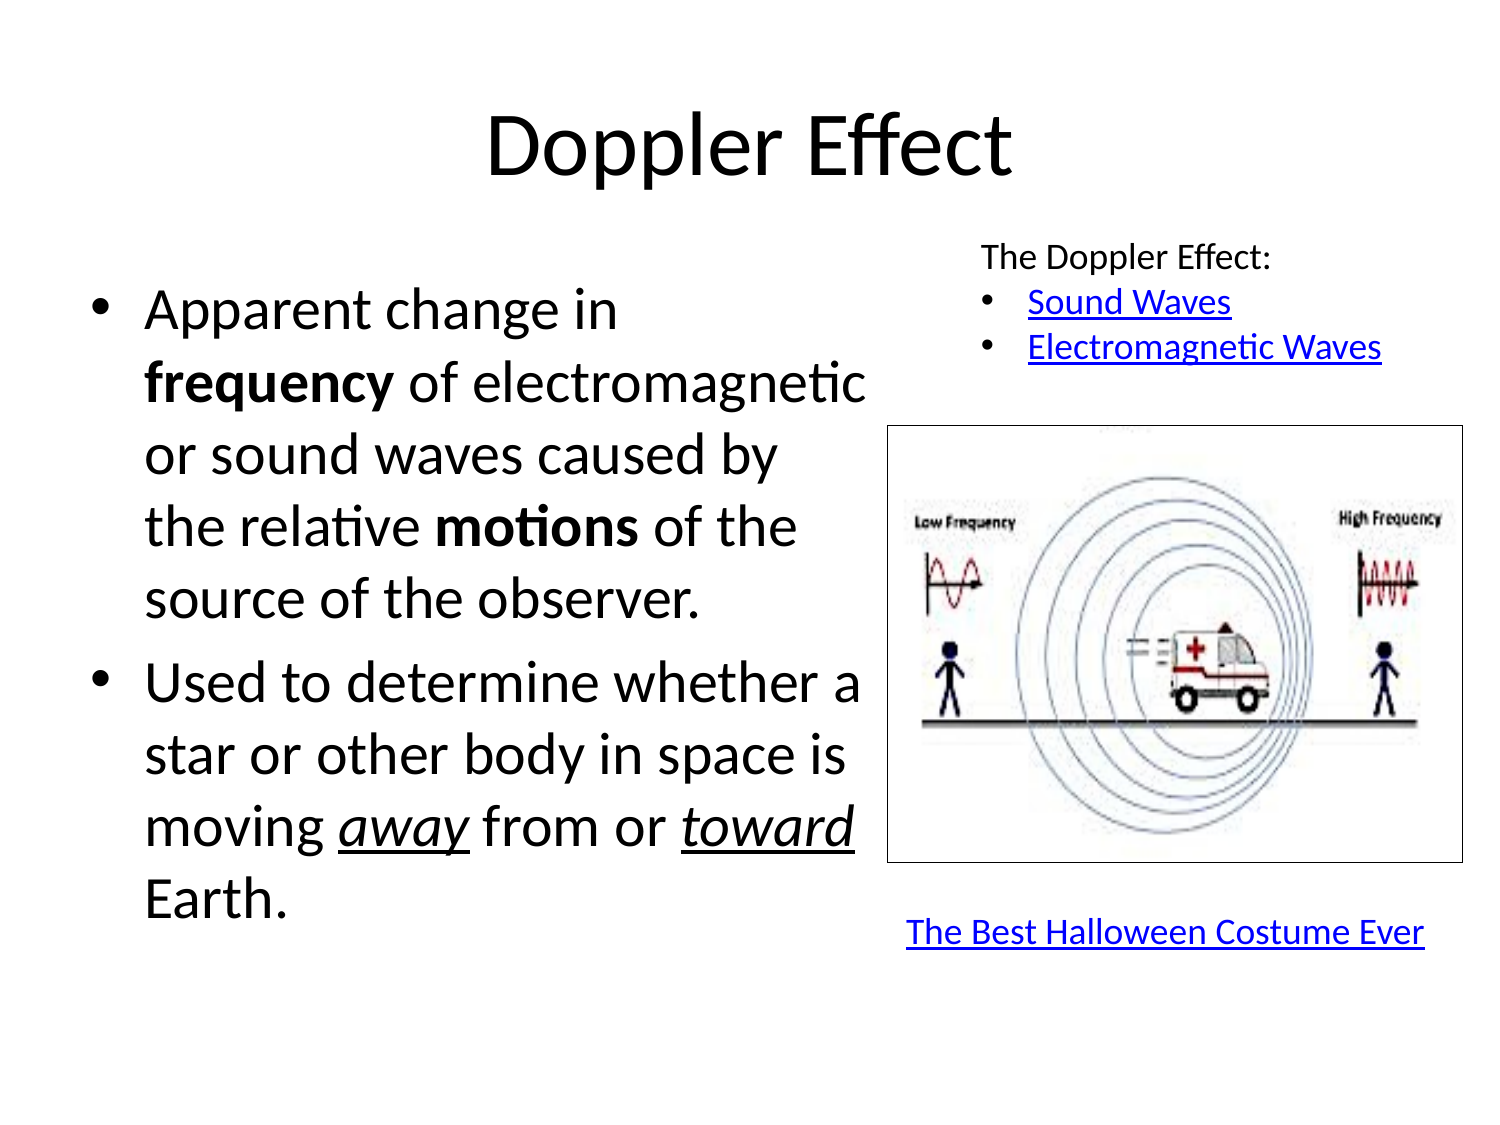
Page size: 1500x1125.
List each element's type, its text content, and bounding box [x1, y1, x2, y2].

title Doppler Effect [75, 45, 1425, 233]
list Apparent change in frequency of electromagnetic or sound waves caused by the relative motions of the source of the observer. Used to determine whether a star or other body in space is moving away from or toward Earth. [75, 262, 888, 1005]
picture [887, 424, 1463, 863]
text_box The Doppler Effect: Sound Waves Electromagnetic Waves [966, 224, 1398, 375]
text_box The Best Halloween Costume Ever [891, 899, 1441, 960]
